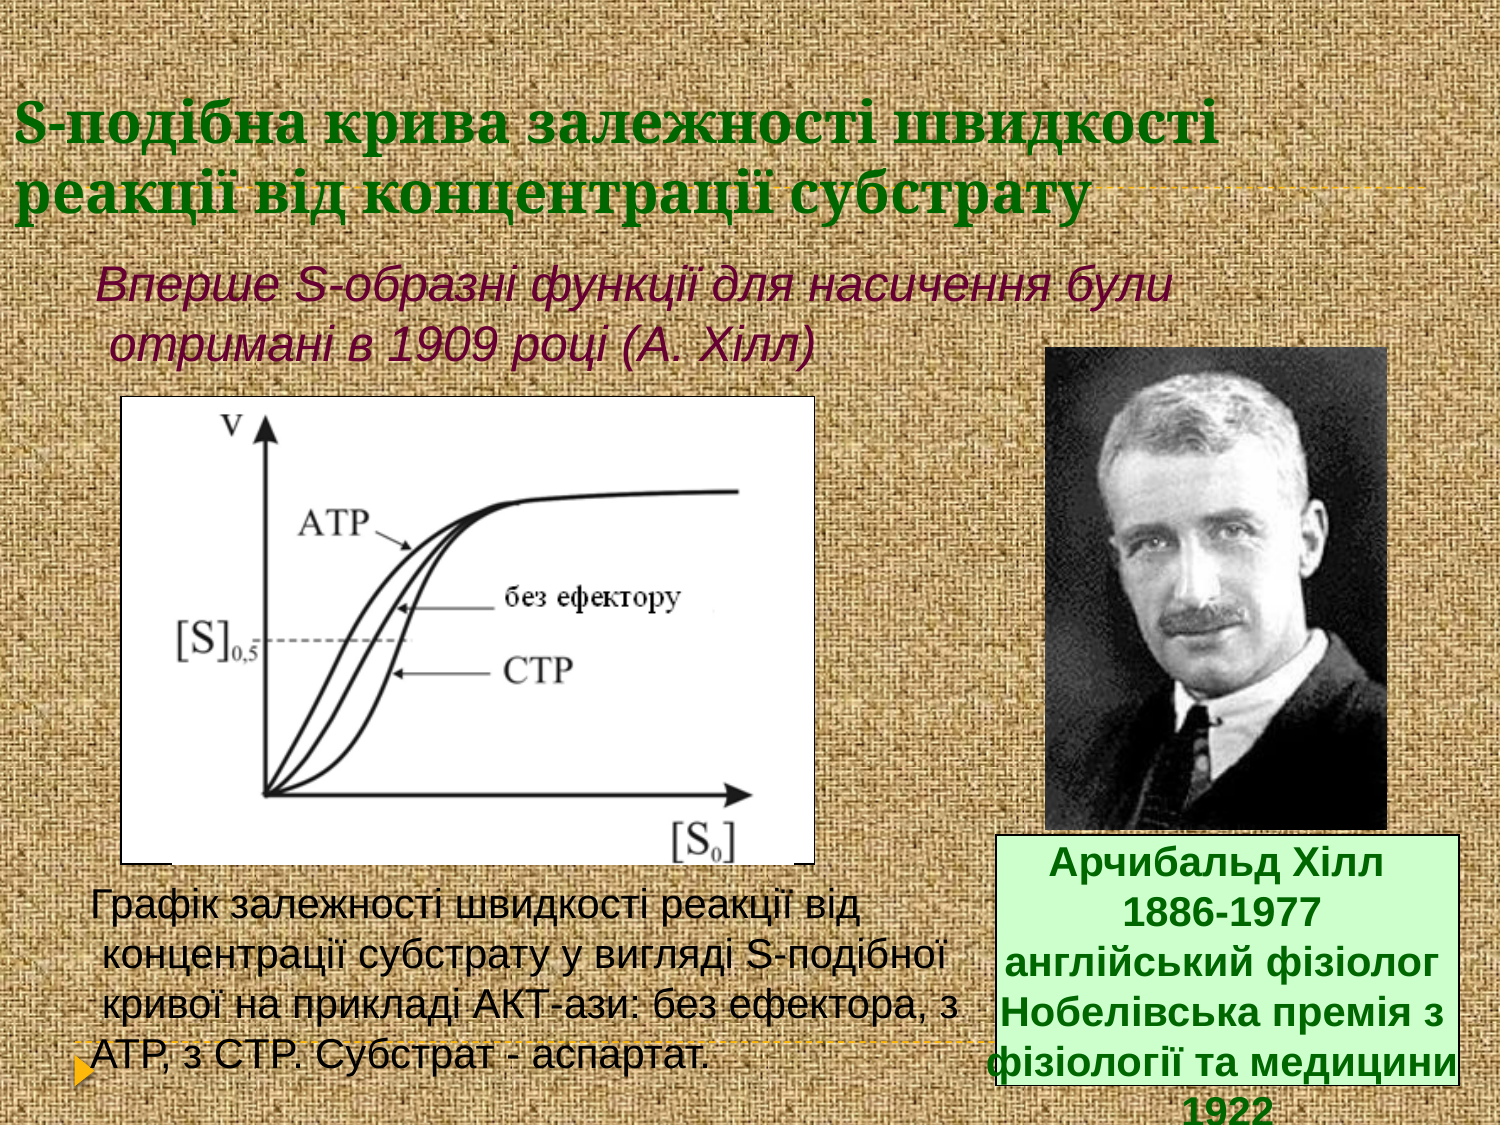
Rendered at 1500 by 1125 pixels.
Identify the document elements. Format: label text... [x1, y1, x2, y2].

text_box Графік залежності швидкості реакції від концентрації субстрату у вигляді S-подібної кривої на прикладі АКТ-ази: без ефектора, з АТР, з СTP. Субстрат - аспартат. [75, 869, 991, 1085]
text_box [120, 396, 815, 864]
text_box Вперше S-образні функції для насичення були отримані в 1909 році (А. Хілл) [80, 243, 1203, 379]
title S-подібна крива залежності швидкості реакції від концентрації субстрату [0, 45, 1350, 233]
picture [0, 0, 1500, 1125]
text_box Арчибальд Хілл 1886-1977 англійський фізіолог Нобелівська премія з фізіології та медицини 1922 [959, 827, 1485, 1125]
